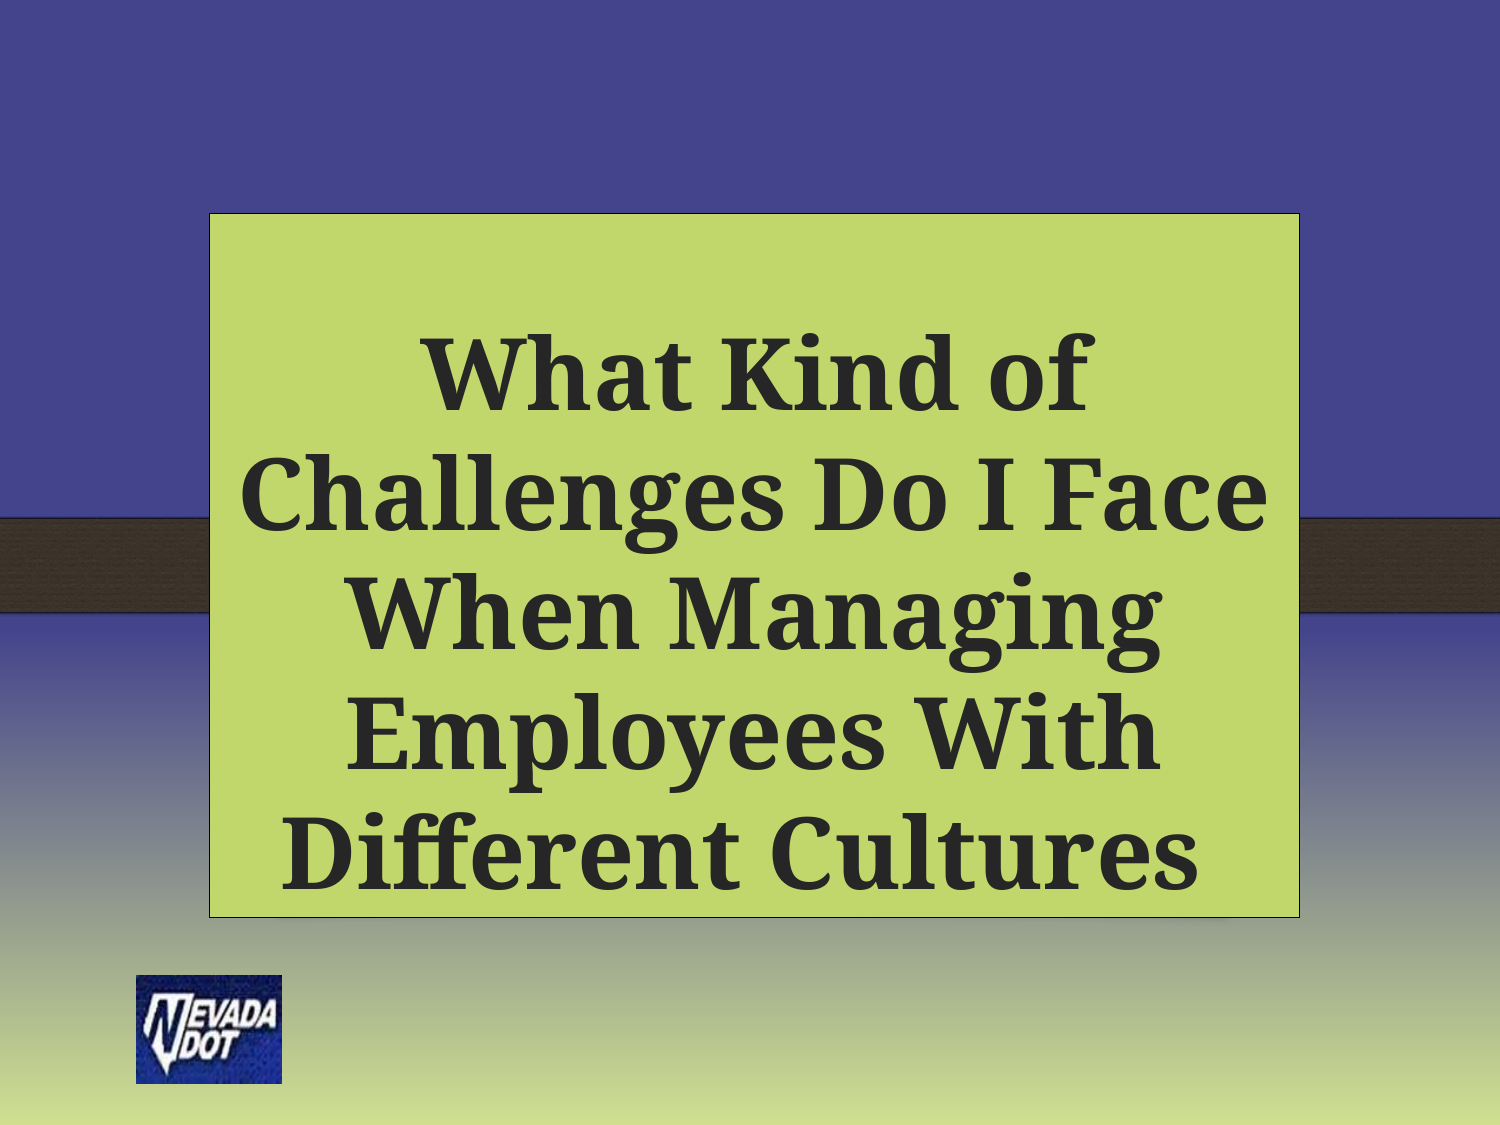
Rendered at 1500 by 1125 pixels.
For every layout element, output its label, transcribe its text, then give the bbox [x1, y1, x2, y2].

picture [0, 0, 1500, 1125]
title What Kind of Challenges Do I Face When Managing Employees With Different Cultures [209, 213, 1300, 918]
